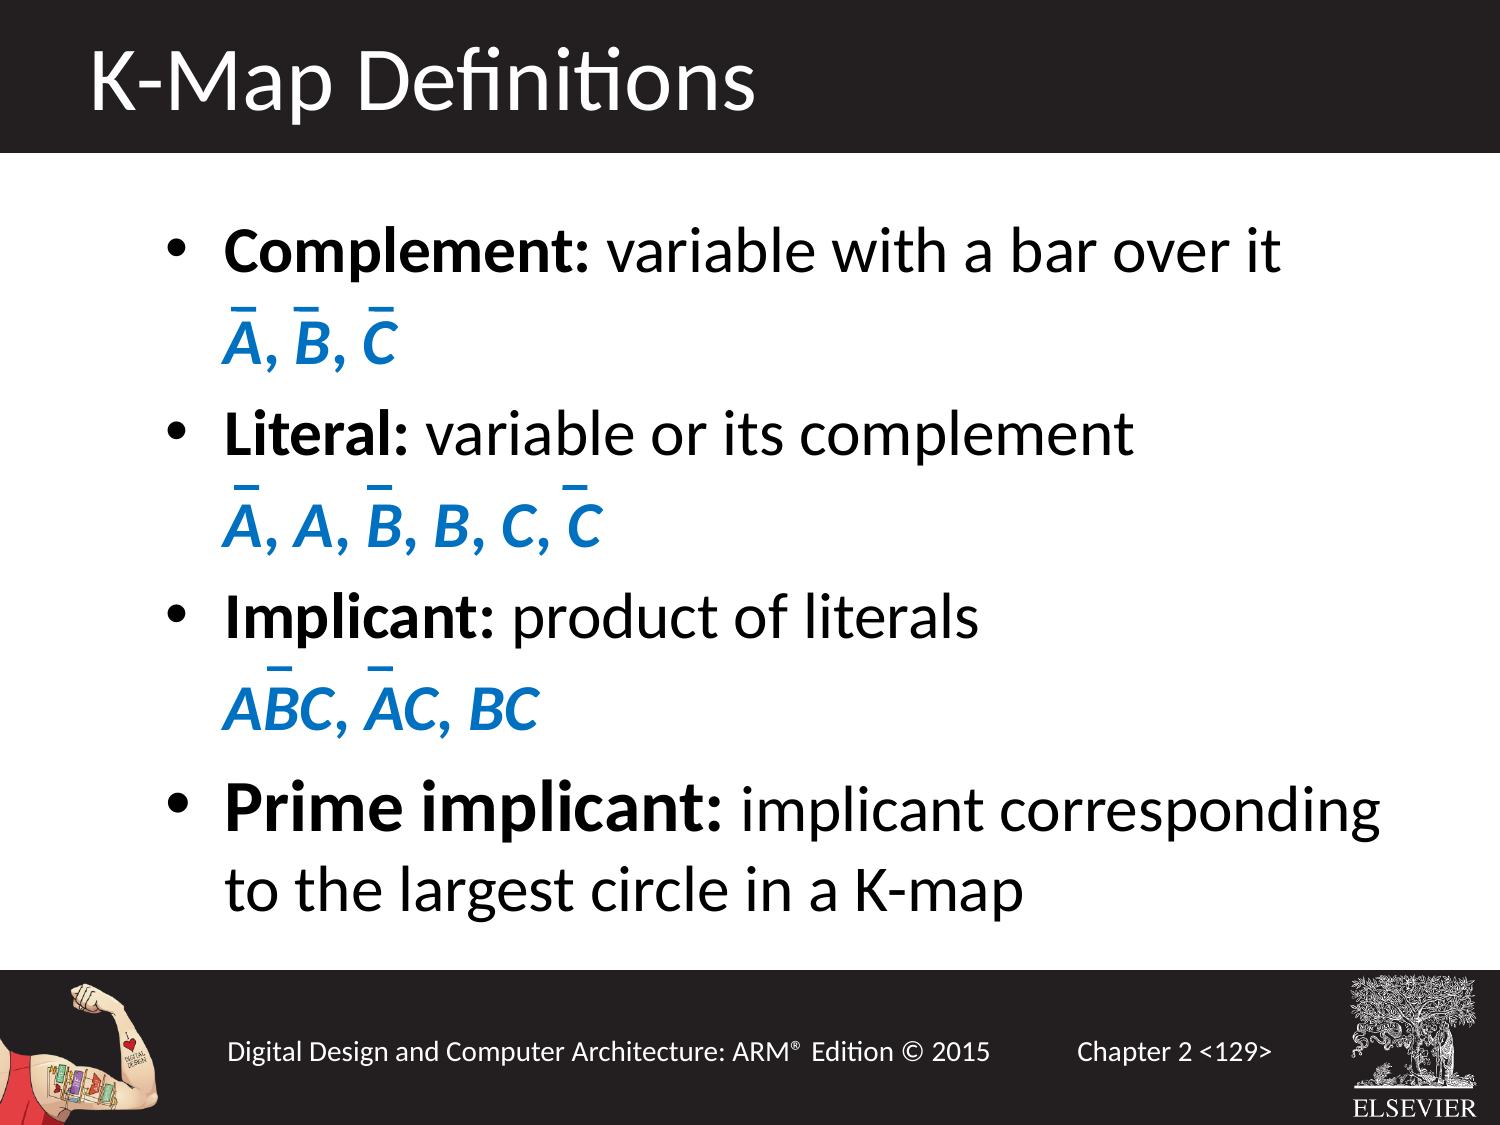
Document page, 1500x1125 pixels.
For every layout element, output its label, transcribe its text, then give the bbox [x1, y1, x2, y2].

picture [1350, 974, 1477, 1117]
list Complement: variable with a bar over it A, B, C Literal: variable or its complement A, A, B, B, C, C Implicant: product of literals ABC, AC, BC Prime implicant: implicant corresponding to the largest circle in a K-map [150, 200, 1413, 943]
text_box K-Map Definitions [75, 11, 1375, 136]
picture [0, 979, 163, 1125]
